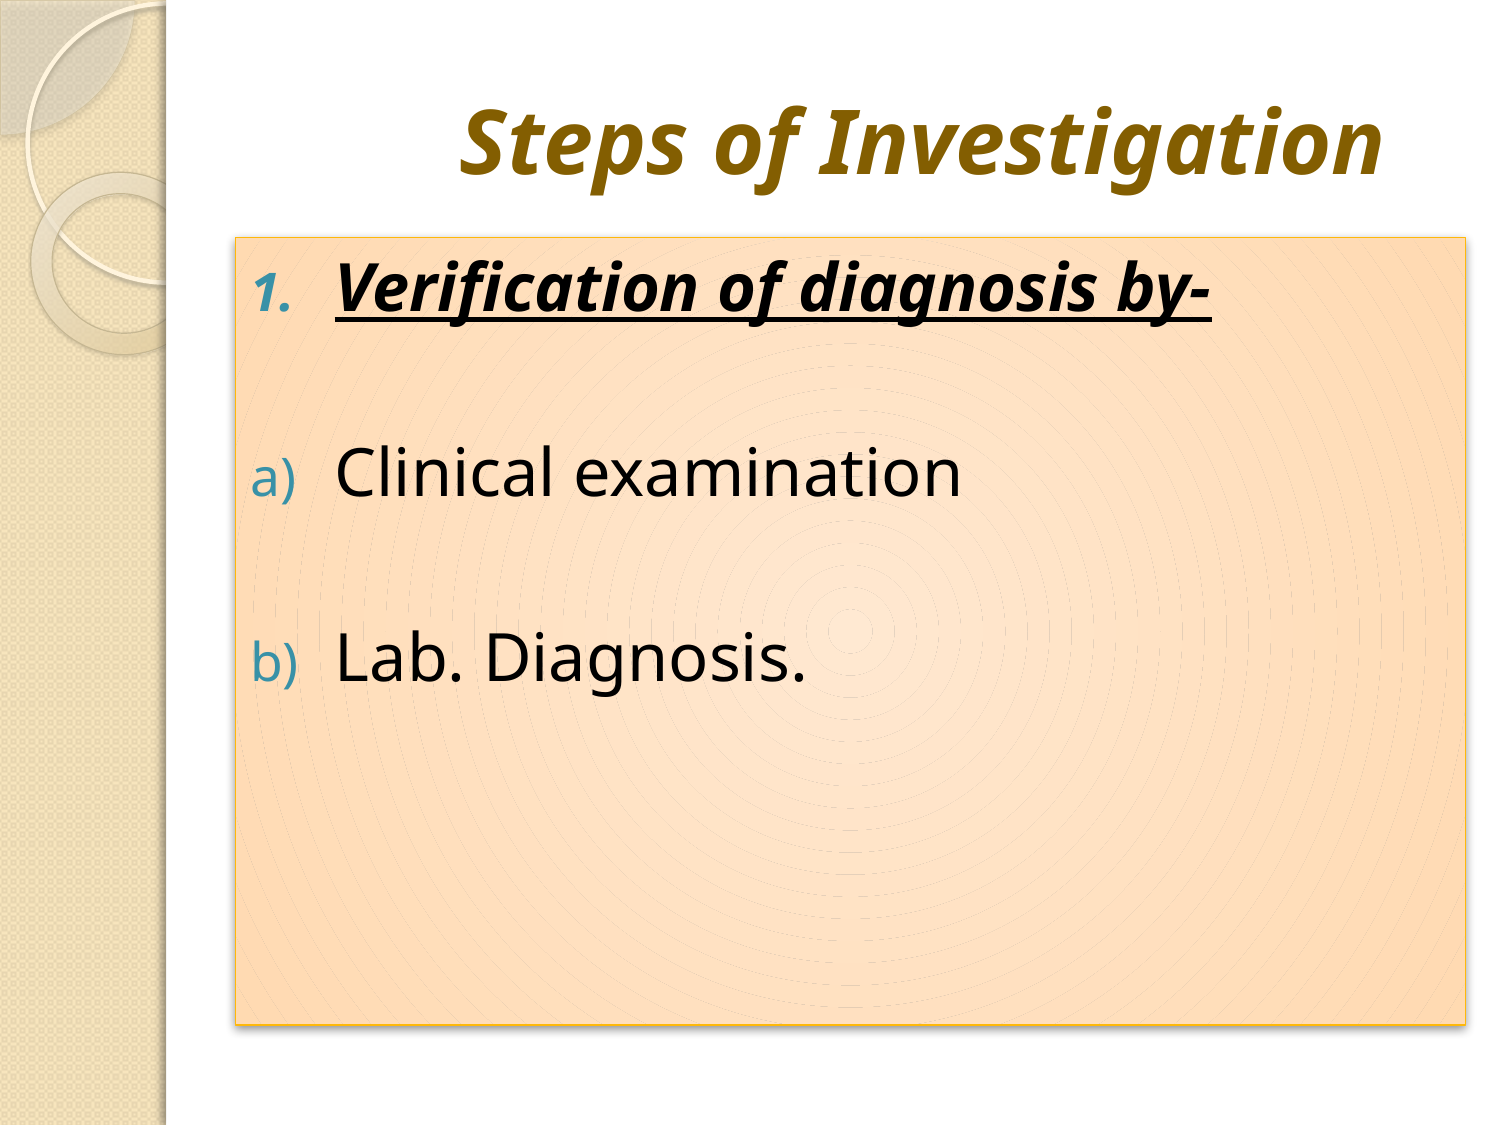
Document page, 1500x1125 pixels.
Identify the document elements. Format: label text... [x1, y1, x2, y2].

title Steps of Investigation [235, 45, 1466, 233]
list Verification of diagnosis by- Clinical examination Lab. Diagnosis. [235, 237, 1466, 1026]
